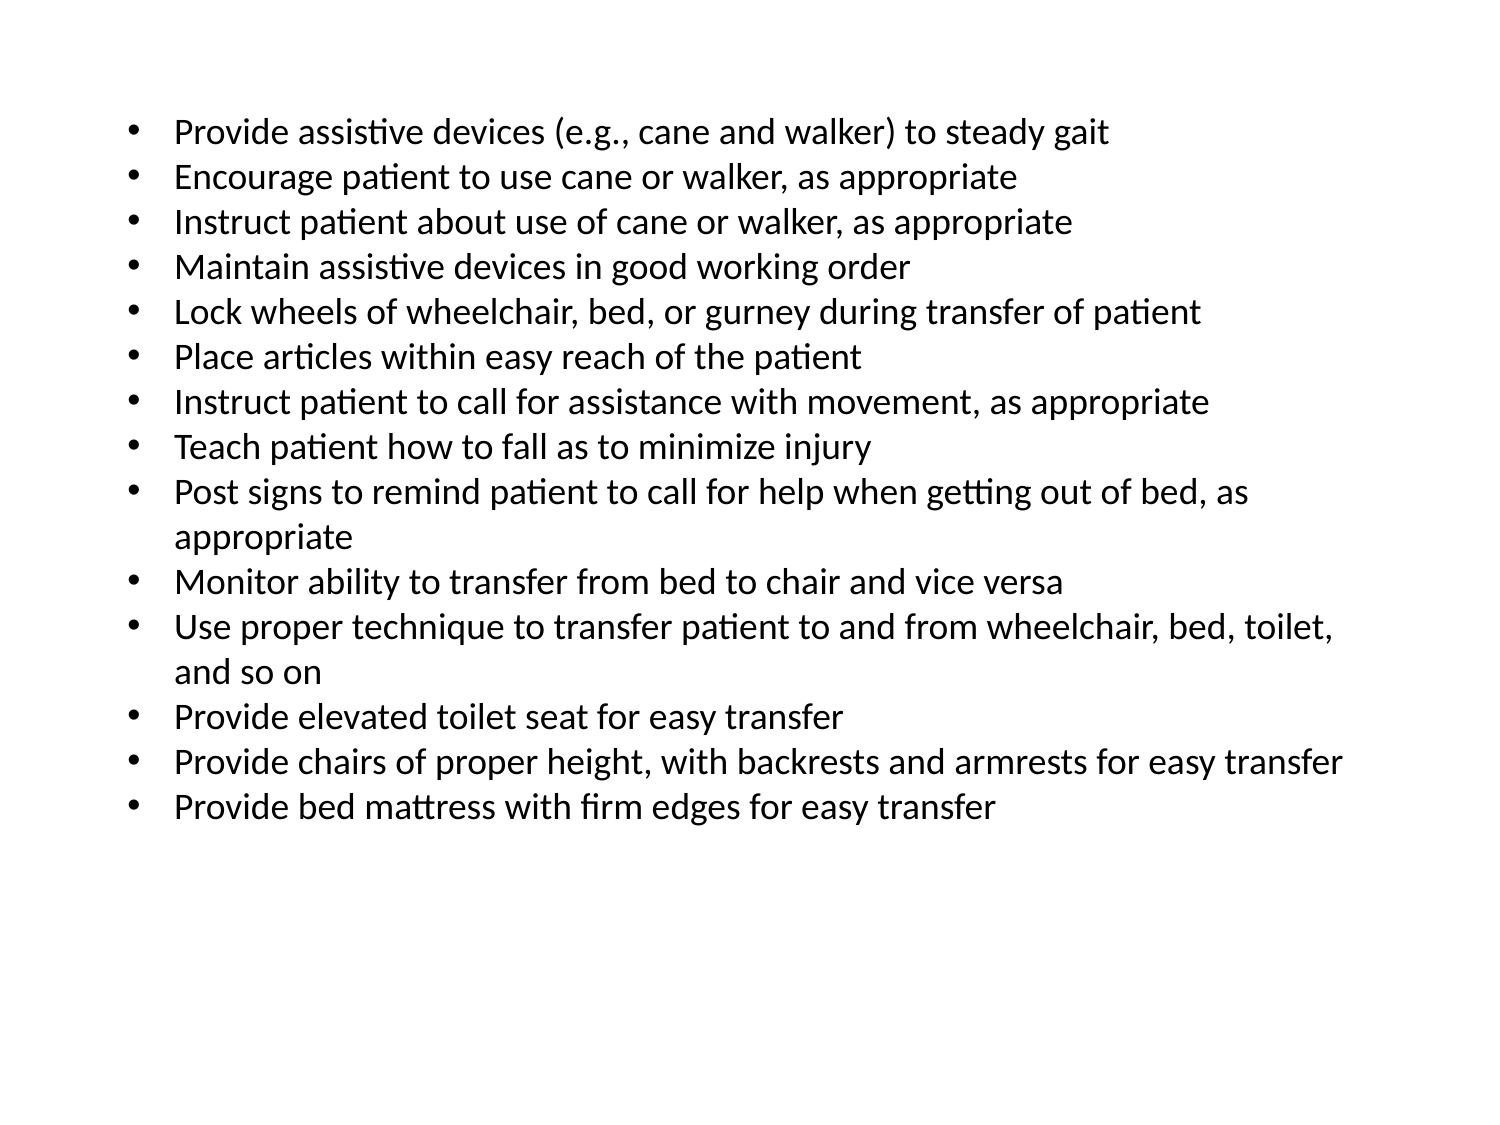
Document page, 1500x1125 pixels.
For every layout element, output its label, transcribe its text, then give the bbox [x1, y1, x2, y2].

text_box Provide assistive devices (e.g., cane and walker) to steady gait Encourage patient to use cane or walker, as appropriate Instruct patient about use of cane or walker, as appropriate Maintain assistive devices in good working order Lock wheels of wheelchair, bed, or gurney during transfer of patient Place articles within easy reach of the patient Instruct patient to call for assistance with movement, as appropriate Teach patient how to fall as to minimize injury Post signs to remind patient to call for help when getting out of bed, as appropriate Monitor ability to transfer from bed to chair and vice versa Use proper technique to transfer patient to and from wheelchair, bed, toilet, and so on Provide elevated toilet seat for easy transfer Provide chairs of proper height, with backrests and armrests for easy transfer Provide bed mattress with firm edges for easy transfer [112, 99, 1388, 880]
